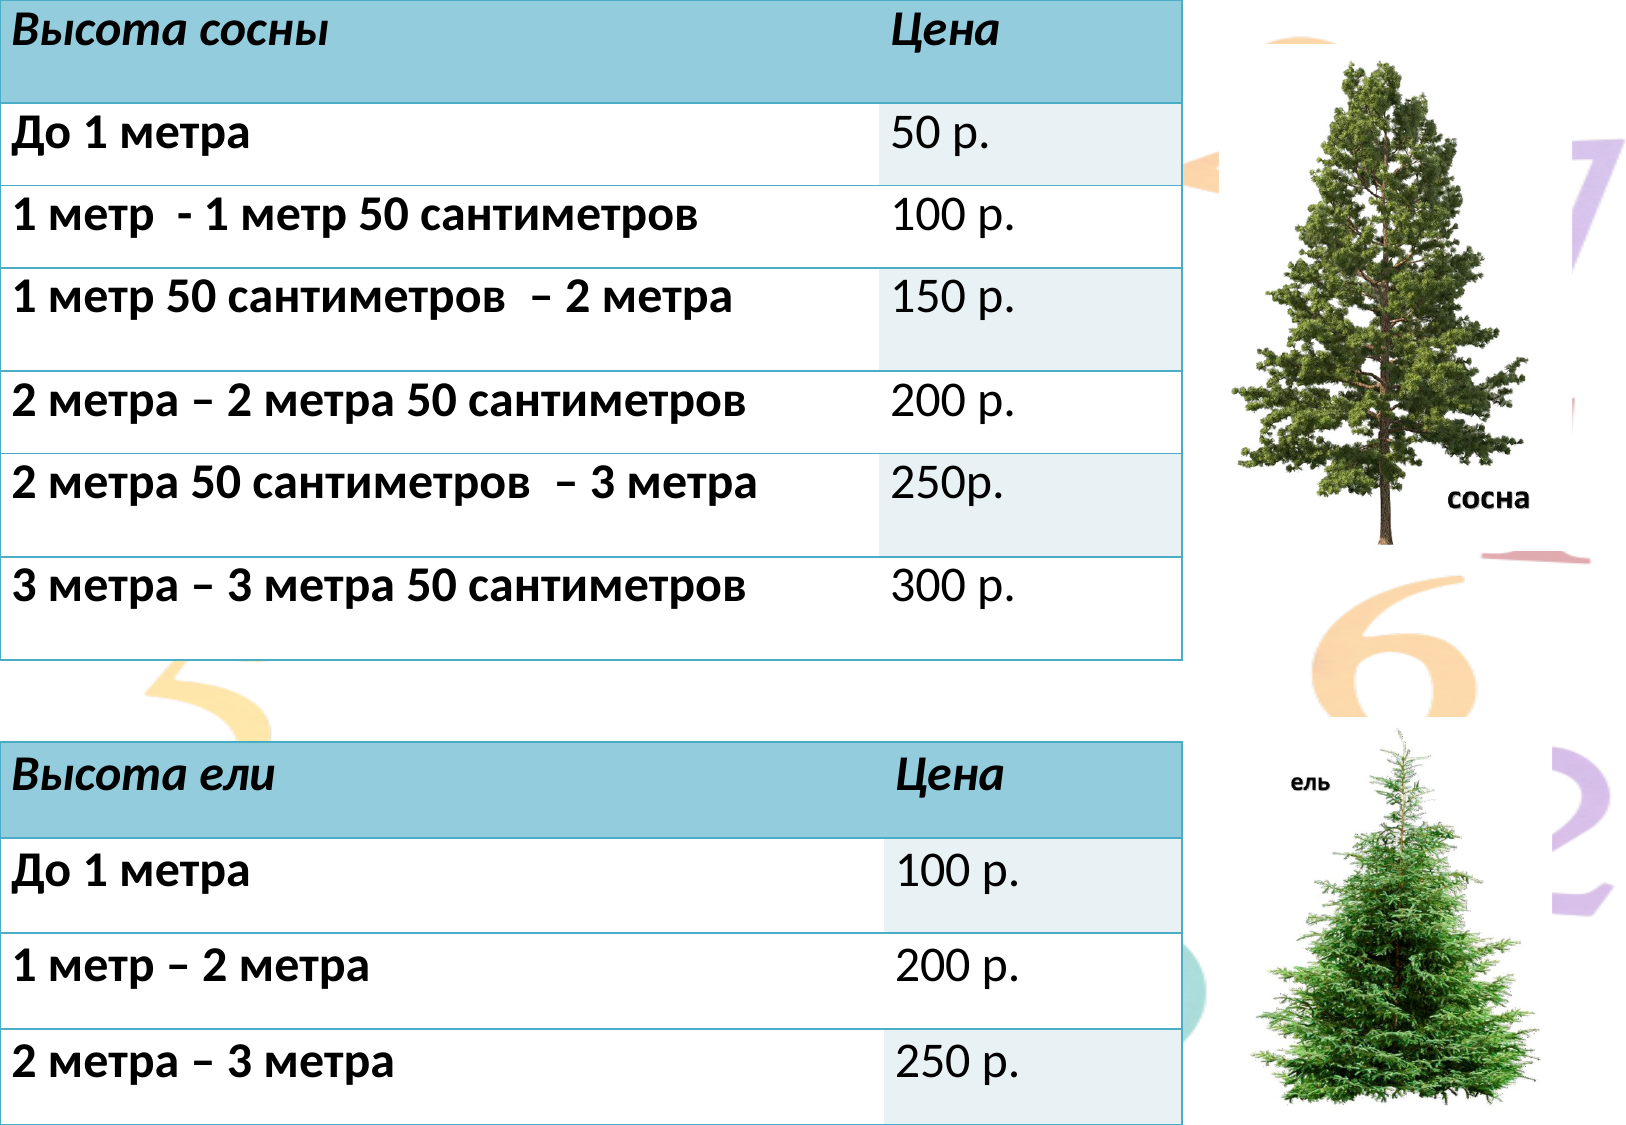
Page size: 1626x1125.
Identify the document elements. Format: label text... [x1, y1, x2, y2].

picture [1218, 44, 1573, 551]
table_cell 3 метра – 3 метра 50 сантиметров [1, 558, 879, 659]
table_header Высота сосны [1, 1, 879, 102]
table_cell 1 метр – 2 метра [1, 934, 884, 1028]
table_header Цена [879, 1, 1181, 102]
table_header Высота ели [1, 743, 884, 837]
table_cell 1 метр 50 сантиметров – 2 метра [1, 269, 879, 370]
table_cell 1 метр - 1 метр 50 сантиметров [1, 186, 879, 267]
table_cell 200 р. [879, 372, 1181, 453]
table_cell 100 р. [884, 839, 1181, 932]
table_cell До 1 метра [1, 839, 884, 932]
table_cell До 1 метра [1, 104, 879, 185]
table_cell 50 р. [879, 104, 1181, 185]
table_cell 200 р. [884, 934, 1181, 1028]
table_header Цена [884, 743, 1181, 837]
table_cell 2 метра 50 сантиметров – 3 метра [1, 454, 879, 556]
table_cell 2 метра – 2 метра 50 сантиметров [1, 372, 879, 453]
table_cell 250р. [879, 454, 1181, 556]
table_cell 2 метра – 3 метра [1, 1030, 884, 1124]
picture [1238, 716, 1553, 1125]
table_cell 250 р. [884, 1030, 1181, 1124]
table_cell 300 р. [879, 558, 1181, 659]
table_cell 150 р. [879, 269, 1181, 370]
table_cell 100 р. [879, 186, 1181, 267]
